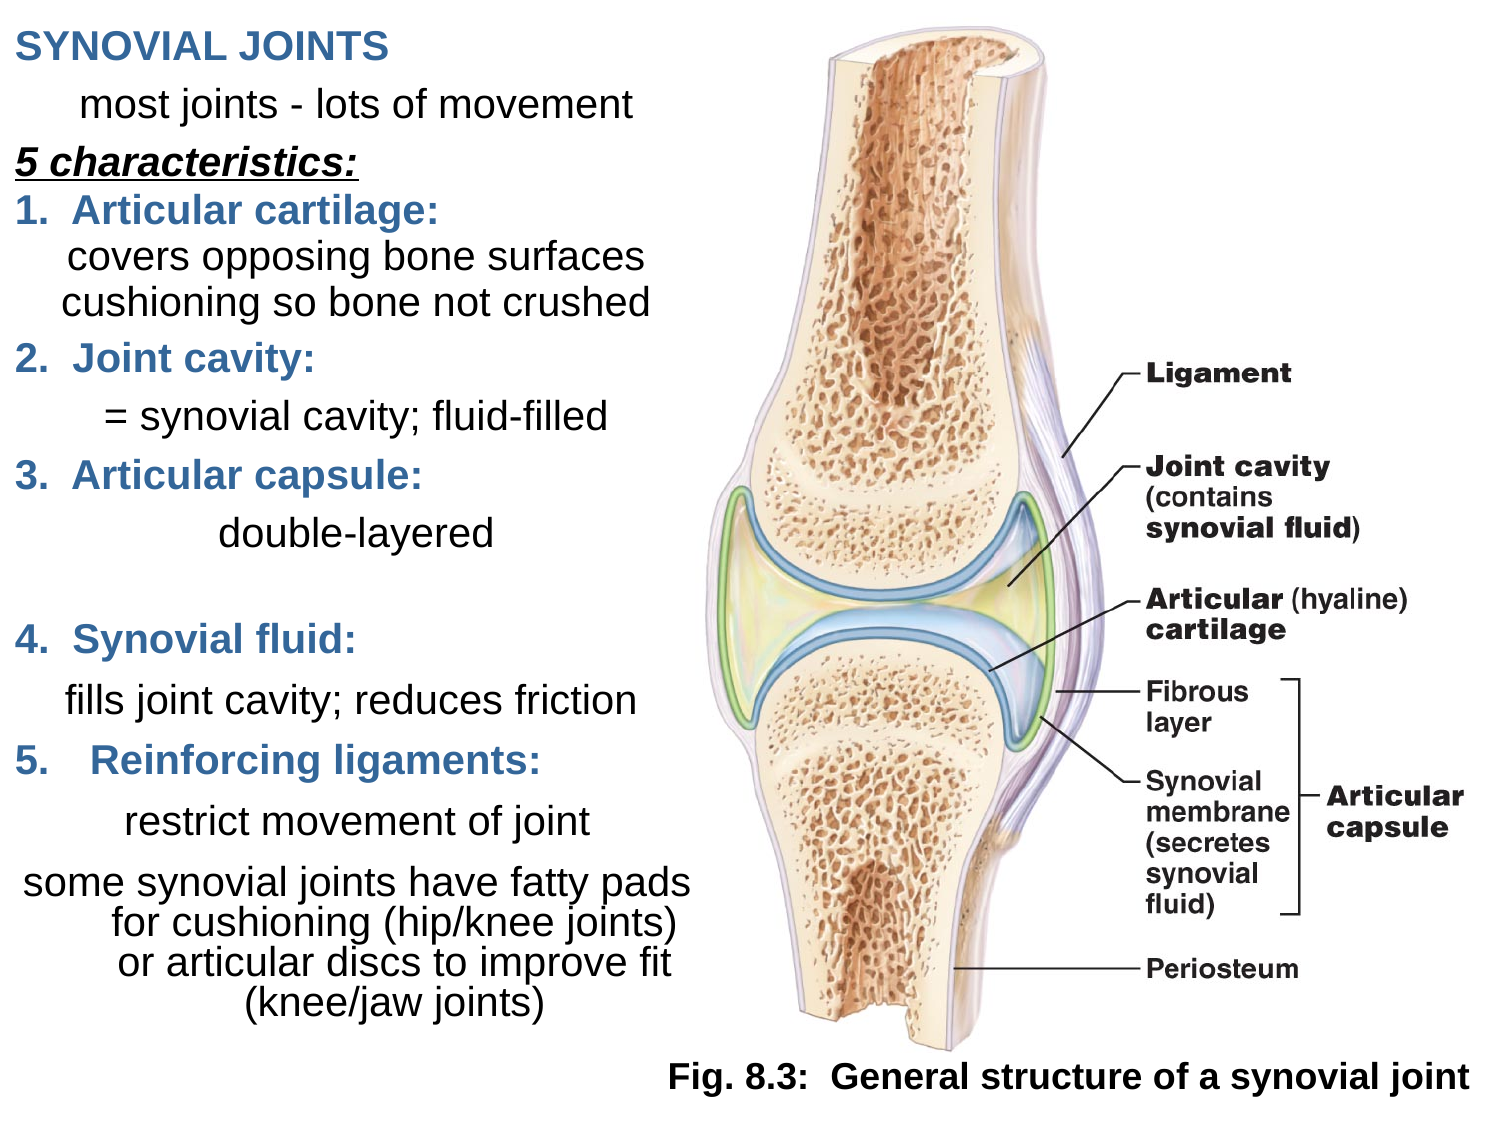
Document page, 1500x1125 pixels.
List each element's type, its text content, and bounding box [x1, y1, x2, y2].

text_box SYNOVIAL JOINTS most joints - lots of movement 5 characteristics: 1. Articular cartilage: covers opposing bone surfaces cushioning so bone not crushed 2. Joint cavity: = synovial cavity; fluid-filled 3. Articular capsule: double-layered [0, 22, 689, 563]
picture [694, 16, 1473, 1053]
text_box 4. Synovial fluid: fills joint cavity; reduces friction Reinforcing ligaments: restrict movement of joint some synovial joints have fatty pads for cushioning (hip/knee joints) or articular discs to improve fit (knee/jaw joints) [0, 613, 689, 1032]
text_box Fig. 8.3: General structure of a synovial joint [652, 1044, 1486, 1105]
